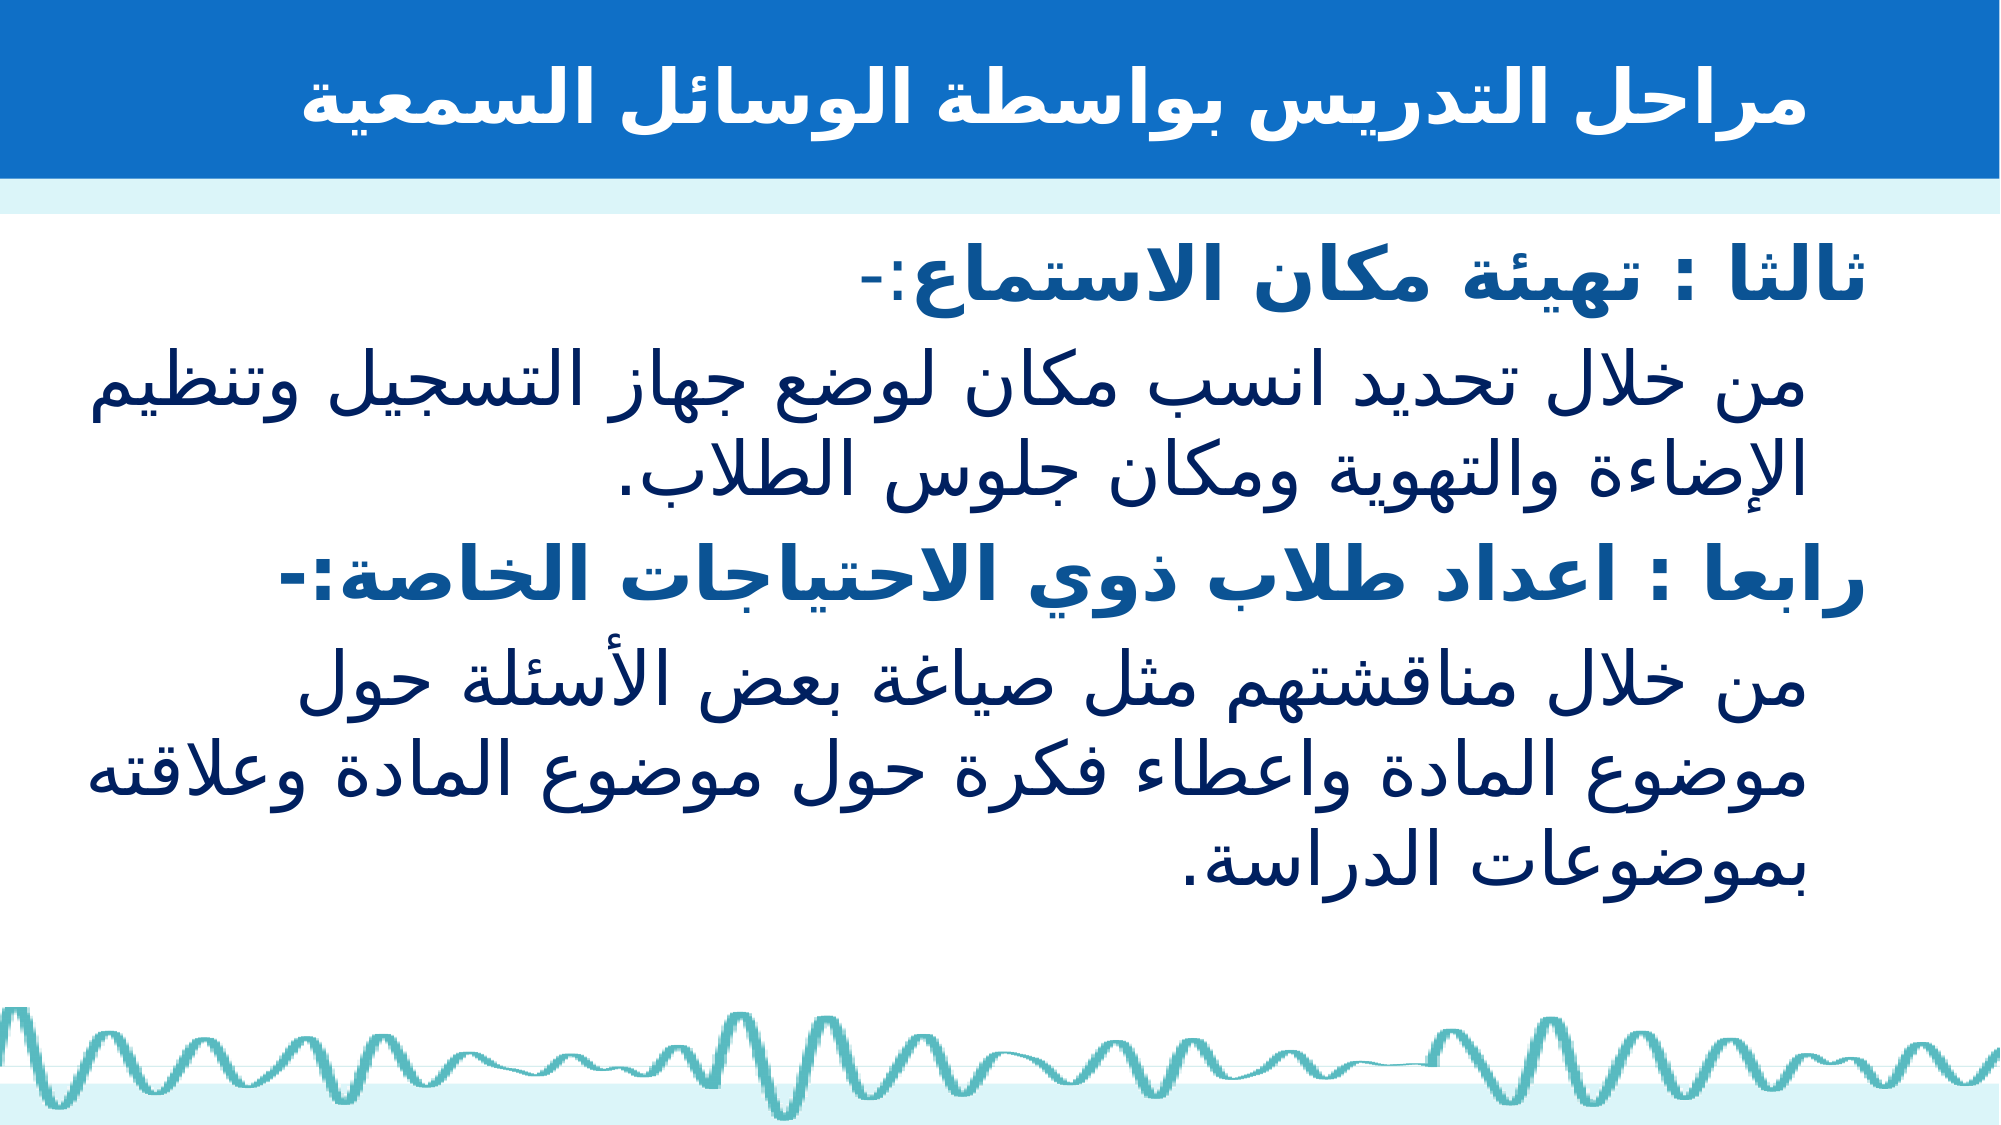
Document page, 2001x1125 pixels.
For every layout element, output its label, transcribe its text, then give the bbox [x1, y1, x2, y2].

list ثالثا : تهيئة مكان الاستماع:- من خلال تحديد انسب مكان لوضع جهاز التسجيل وتنظيم الإضاءة والتهوية ومكان جلوس الطلاب. رابعا : اعداد طلاب ذوي الاحتياجات الخاصة:- من خلال مناقشتهم مثل صياغة بعض الأسئلة حول موضوع المادة واعطاء فكرة حول موضوع المادة وعلاقته بموضوعات الدراسة. [43, 218, 1886, 883]
title مراحل التدريس بواسطة الوسائل السمعية [155, 0, 1956, 188]
